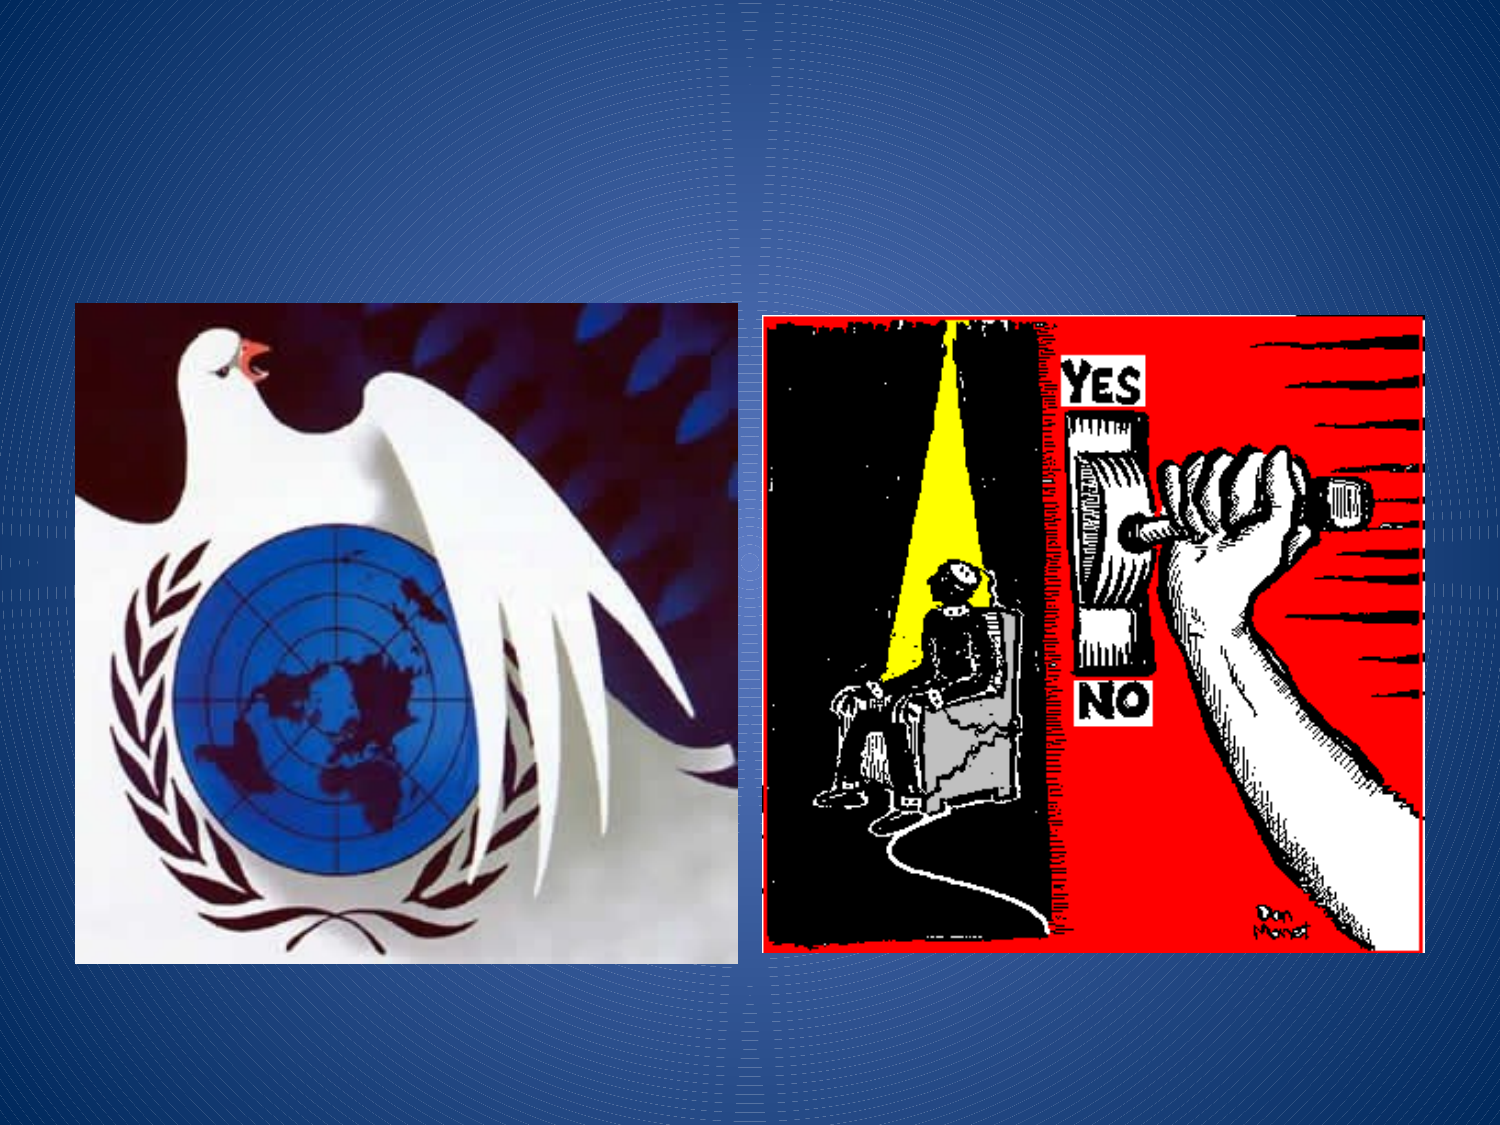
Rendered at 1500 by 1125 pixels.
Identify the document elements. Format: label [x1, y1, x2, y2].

list [74, 262, 738, 1006]
list [762, 262, 1426, 1006]
